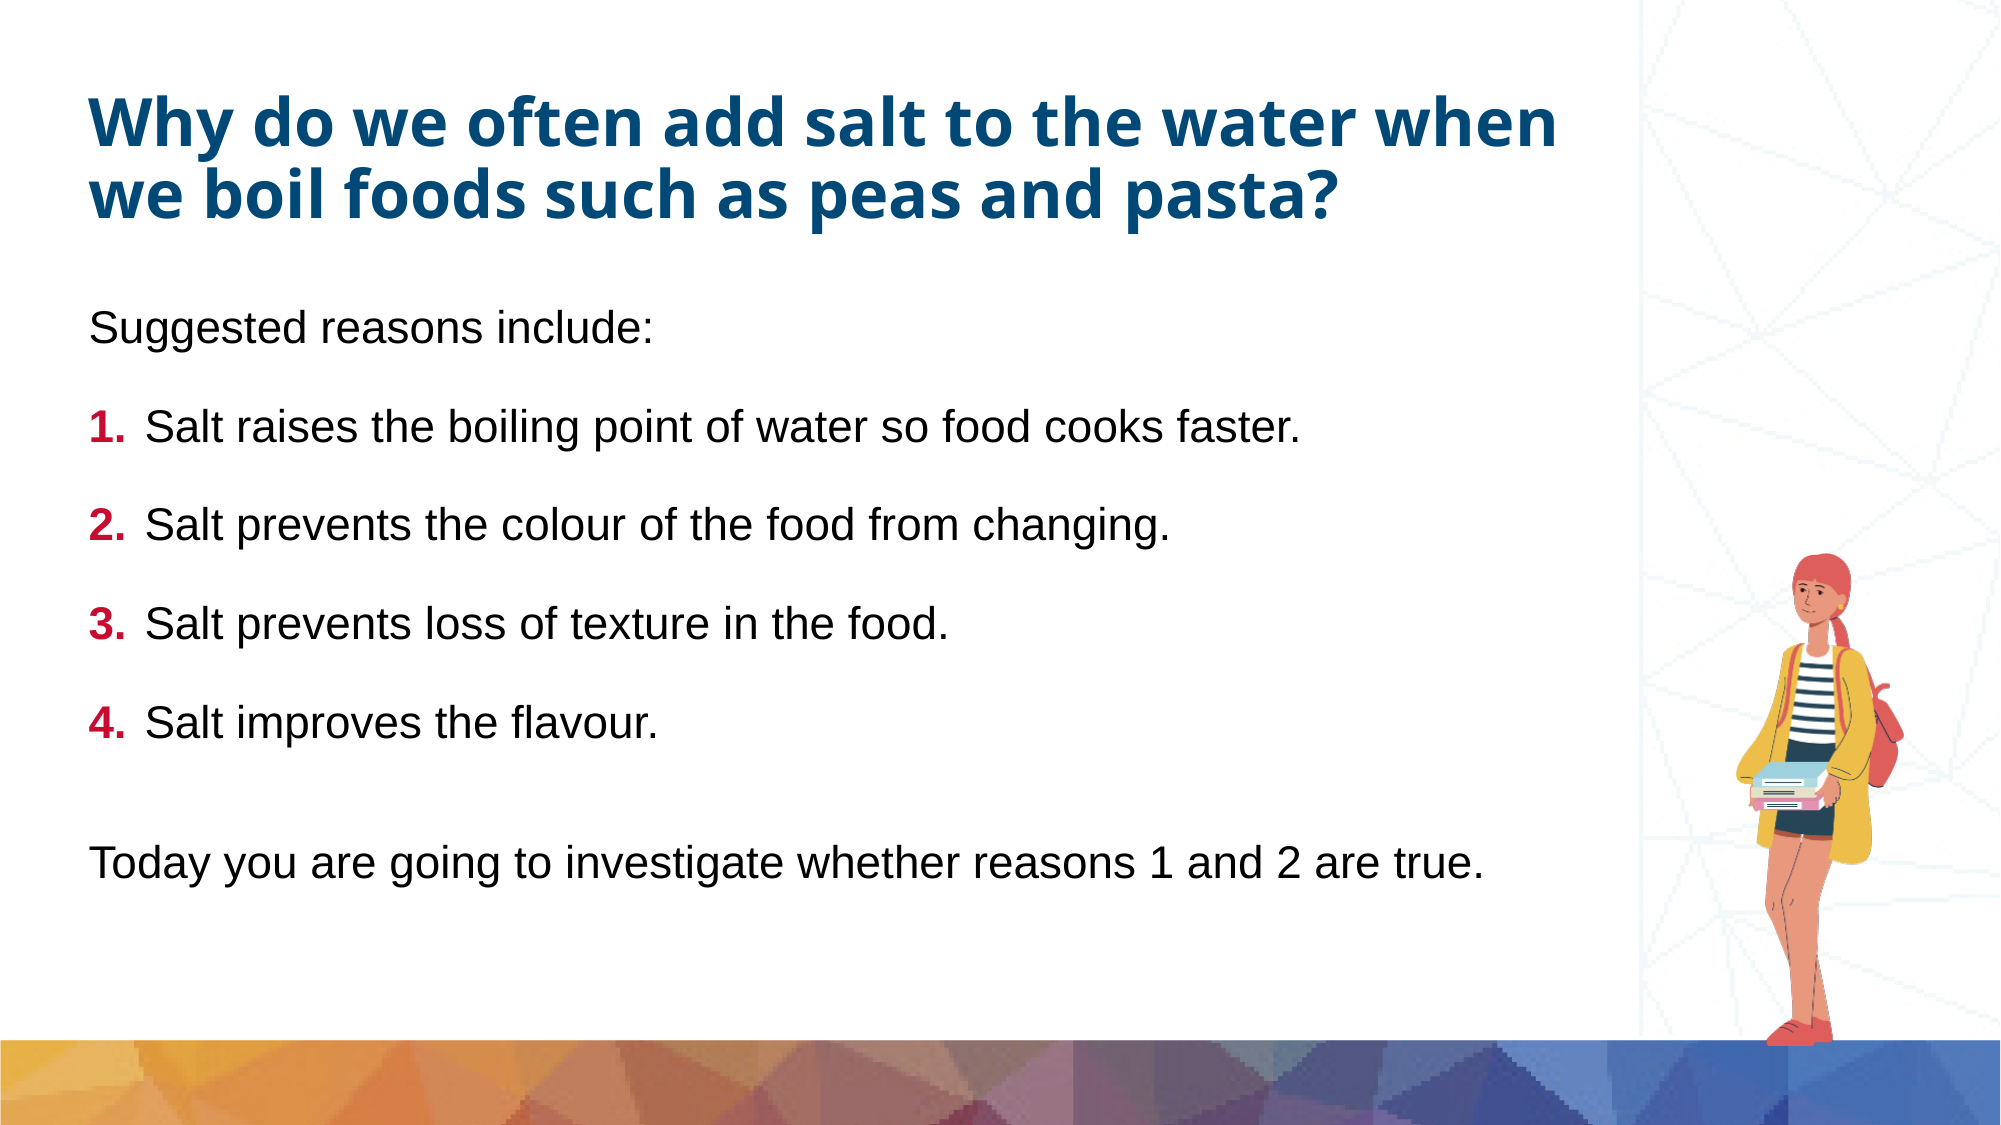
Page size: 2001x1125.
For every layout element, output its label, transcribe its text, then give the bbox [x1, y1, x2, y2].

picture [0, 0, 2001, 1125]
title Why do we often add salt to the water when we boil foods such as peas and pasta? [88, 88, 1565, 161]
list Suggested reasons include: 1. Salt raises the boiling point of water so food cooks faster. 2. Salt prevents the colour of the food from changing. 3. Salt prevents loss of texture in the food. 4. Salt improves the flavour. Today you are going to investigate whether reasons 1 and 2 are true. [88, 295, 1565, 979]
